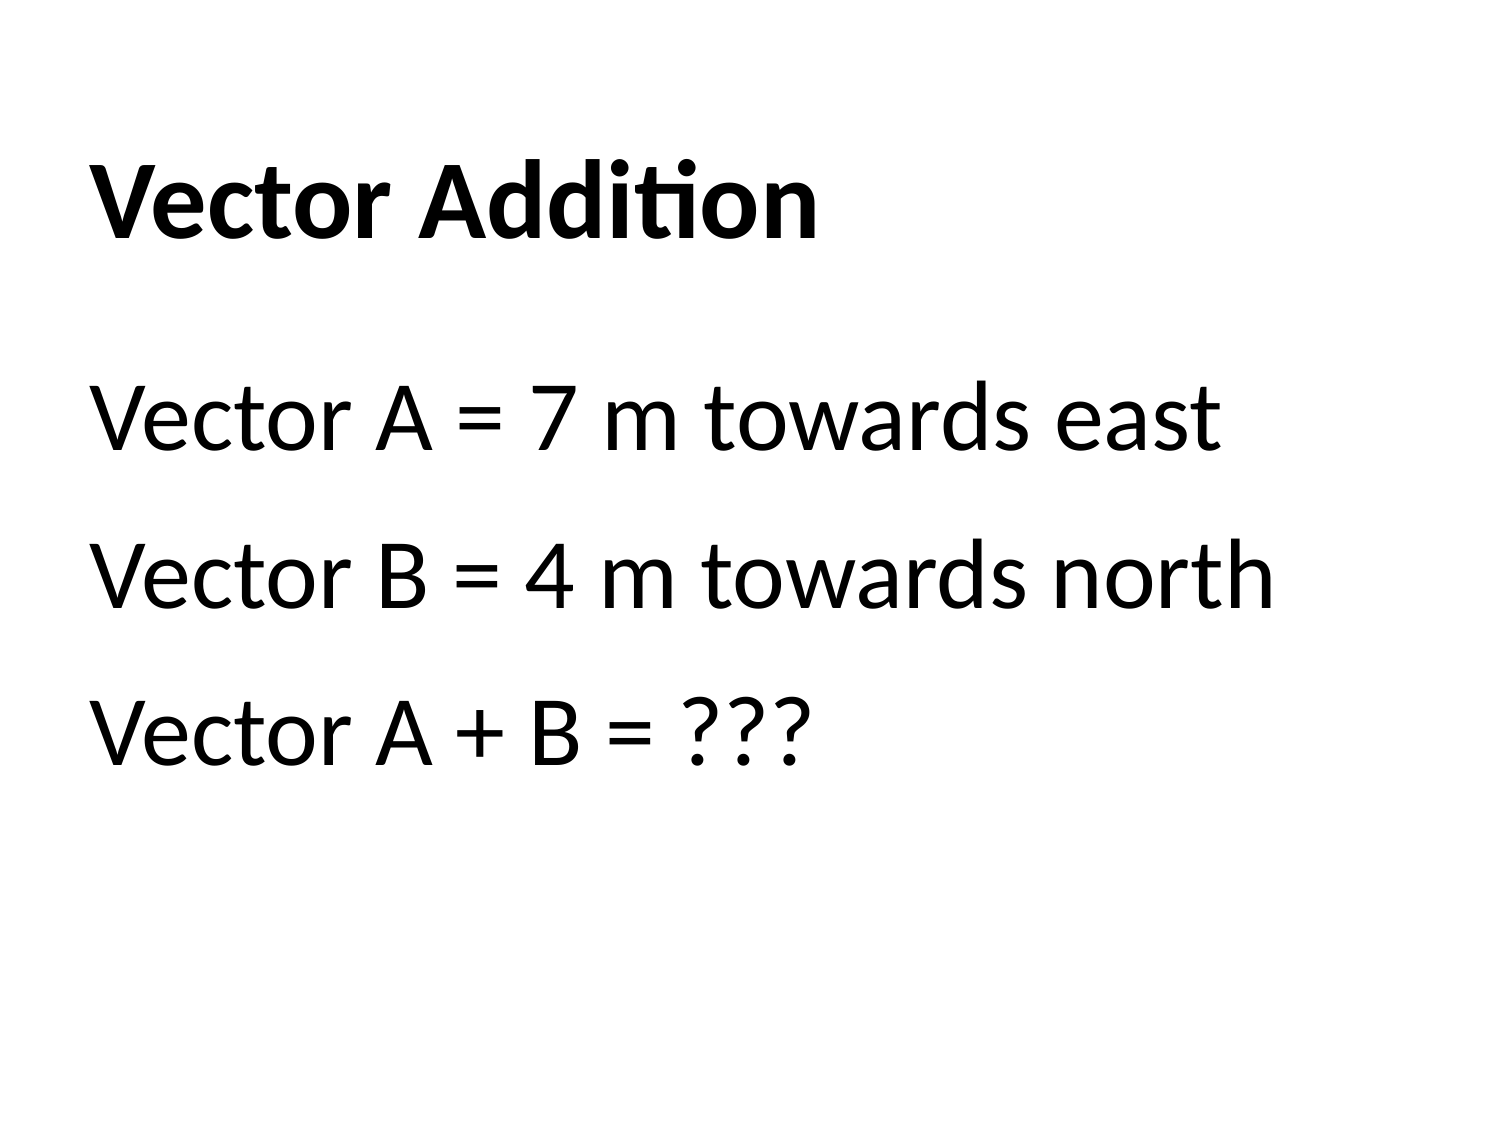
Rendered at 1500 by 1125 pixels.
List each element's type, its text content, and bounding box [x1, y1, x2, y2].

text_box Vector Addition Vector A = 7 m towards east Vector B = 4 m towards north Vector A + B = ??? [74, 118, 1438, 793]
